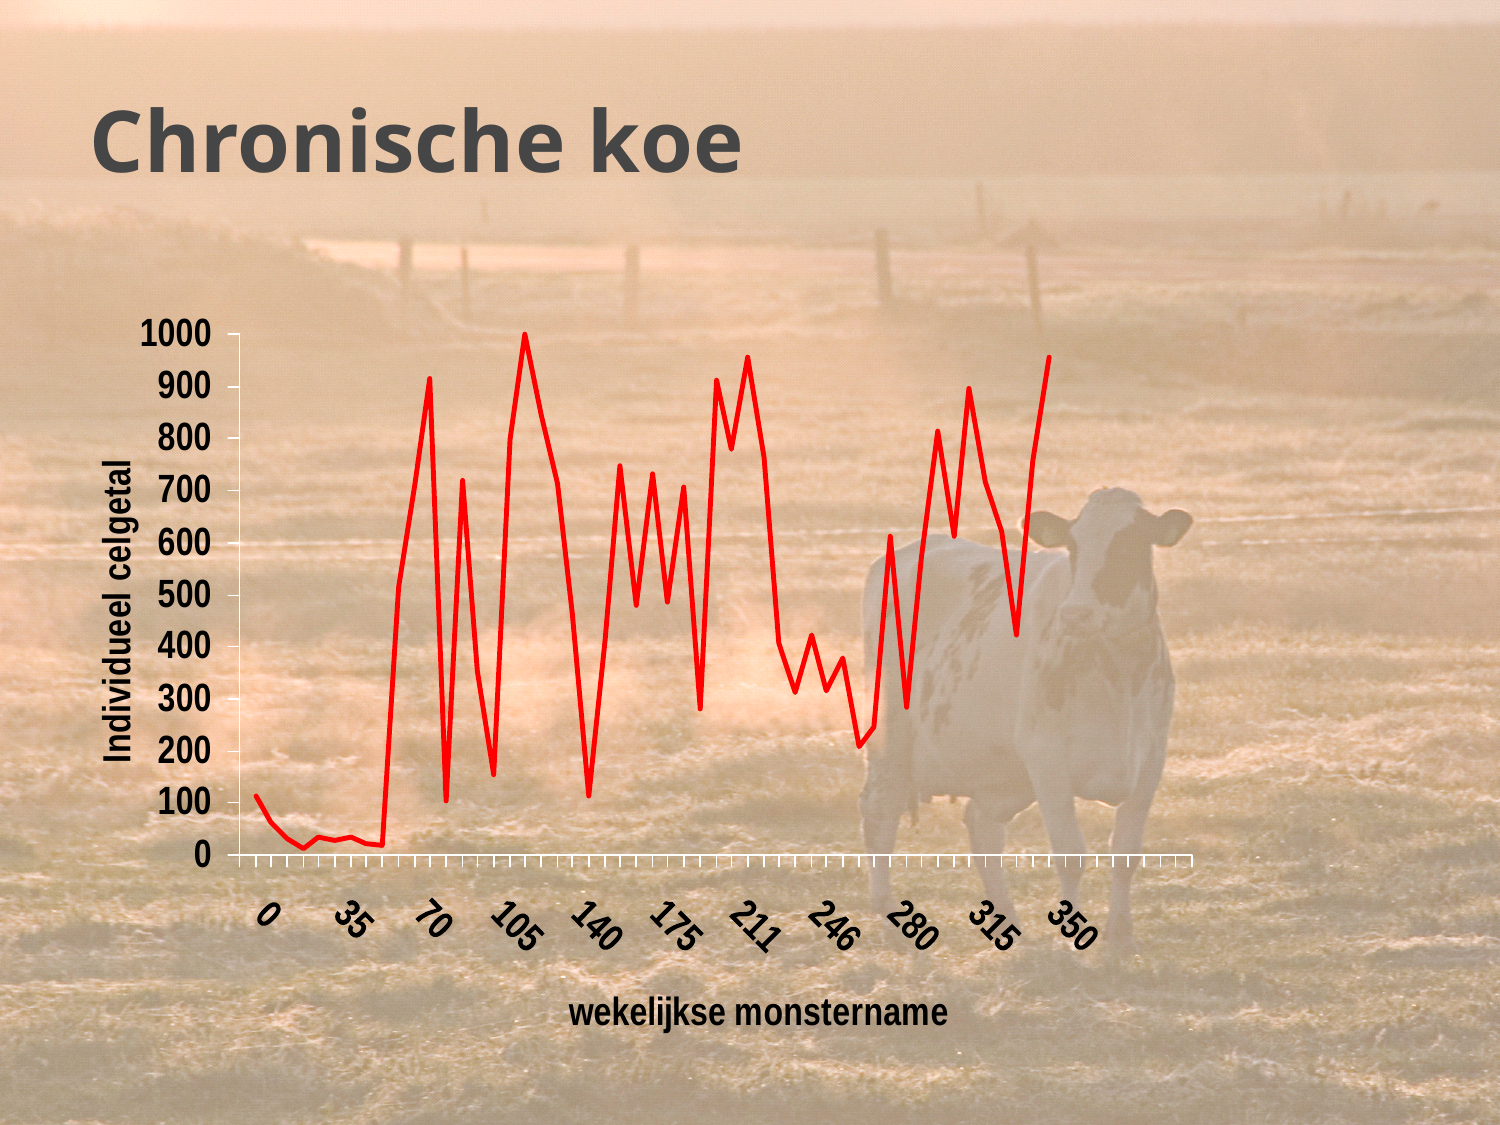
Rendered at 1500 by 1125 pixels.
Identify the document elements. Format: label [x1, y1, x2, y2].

picture [0, 0, 1500, 1125]
text_box [24, 274, 1301, 1083]
